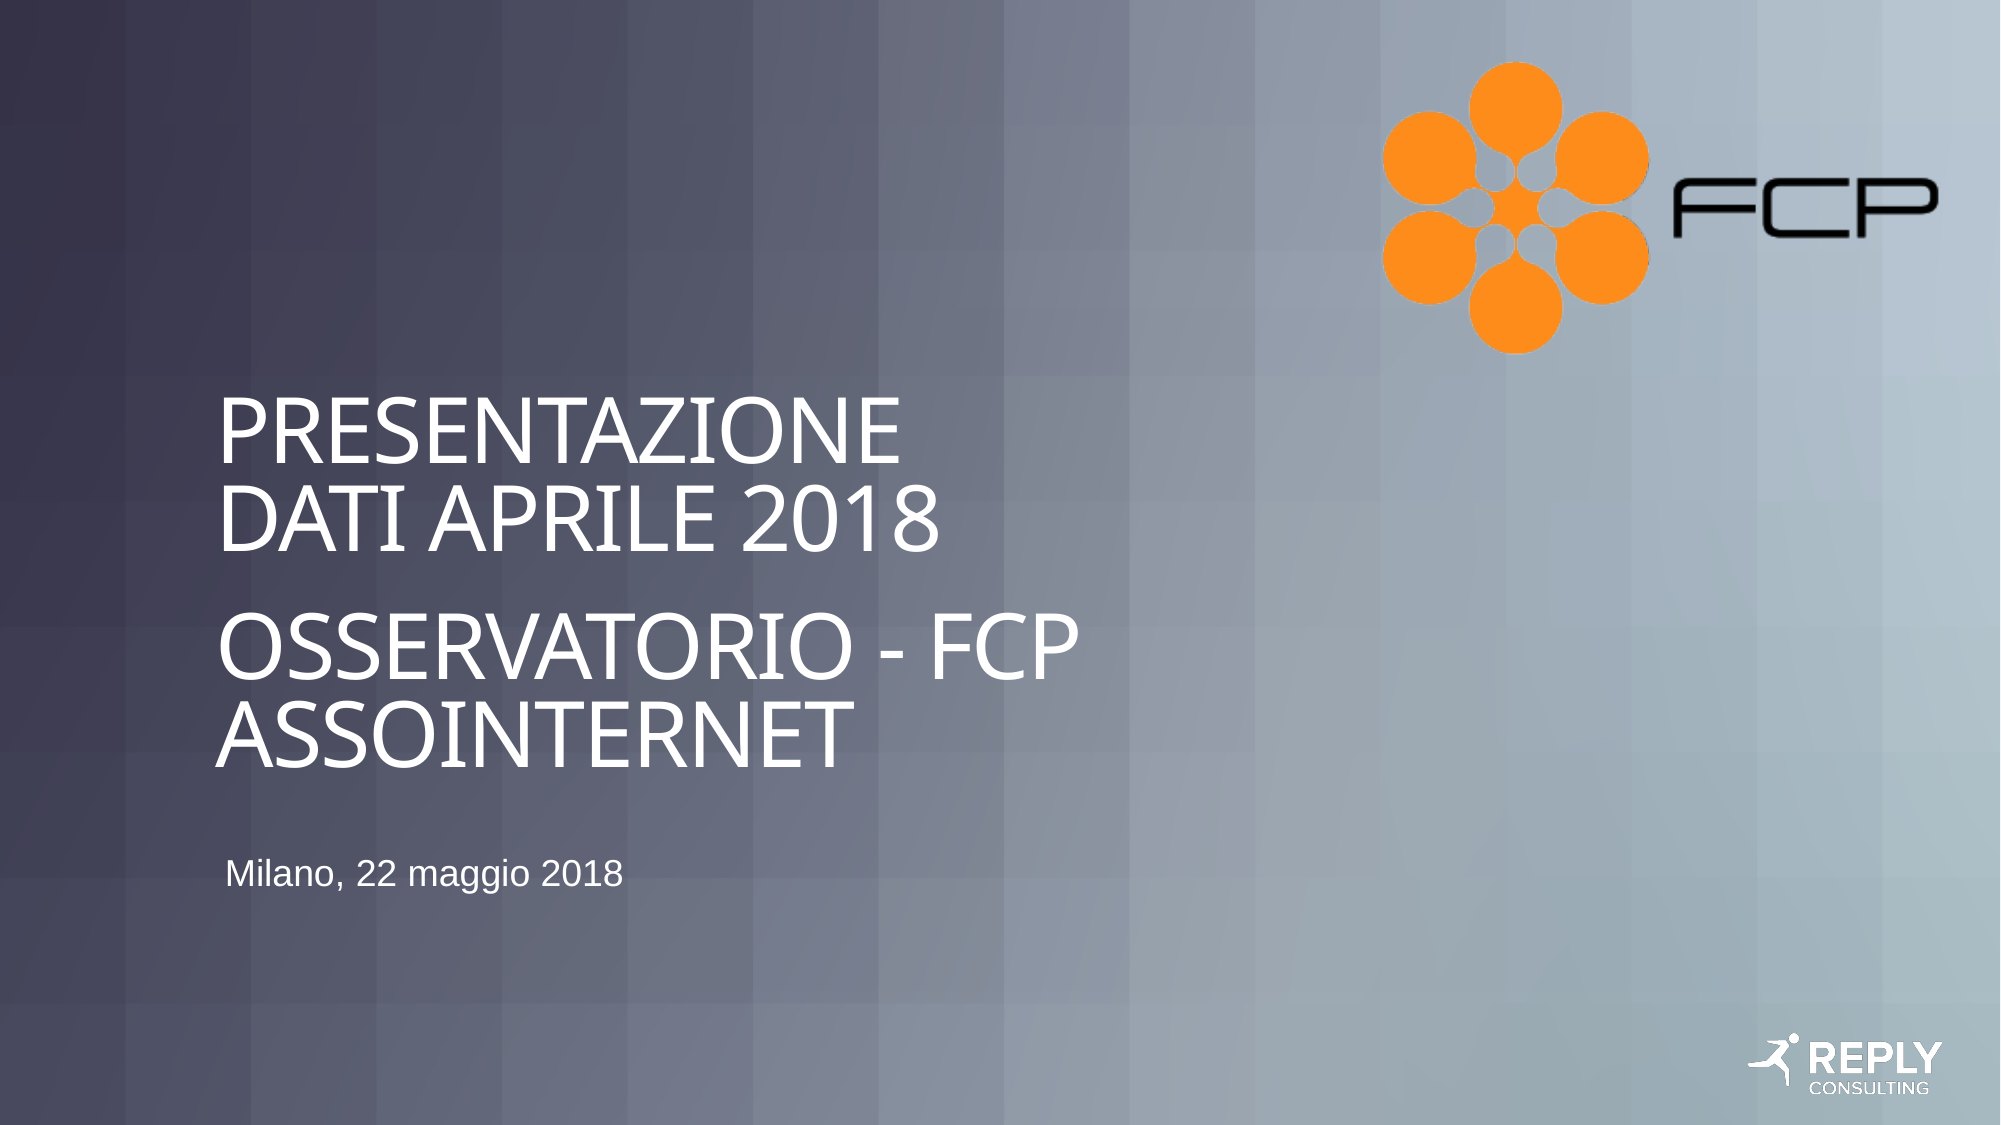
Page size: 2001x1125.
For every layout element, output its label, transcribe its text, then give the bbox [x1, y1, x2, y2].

text_box PRESENTAZIONE DATI APRILE 2018 OSSERVATORIO - FCP ASSOINTERNET [215, 257, 1379, 786]
subtitle Milano, 22 maggio 2018 [224, 848, 1469, 921]
picture [0, 0, 2001, 1125]
